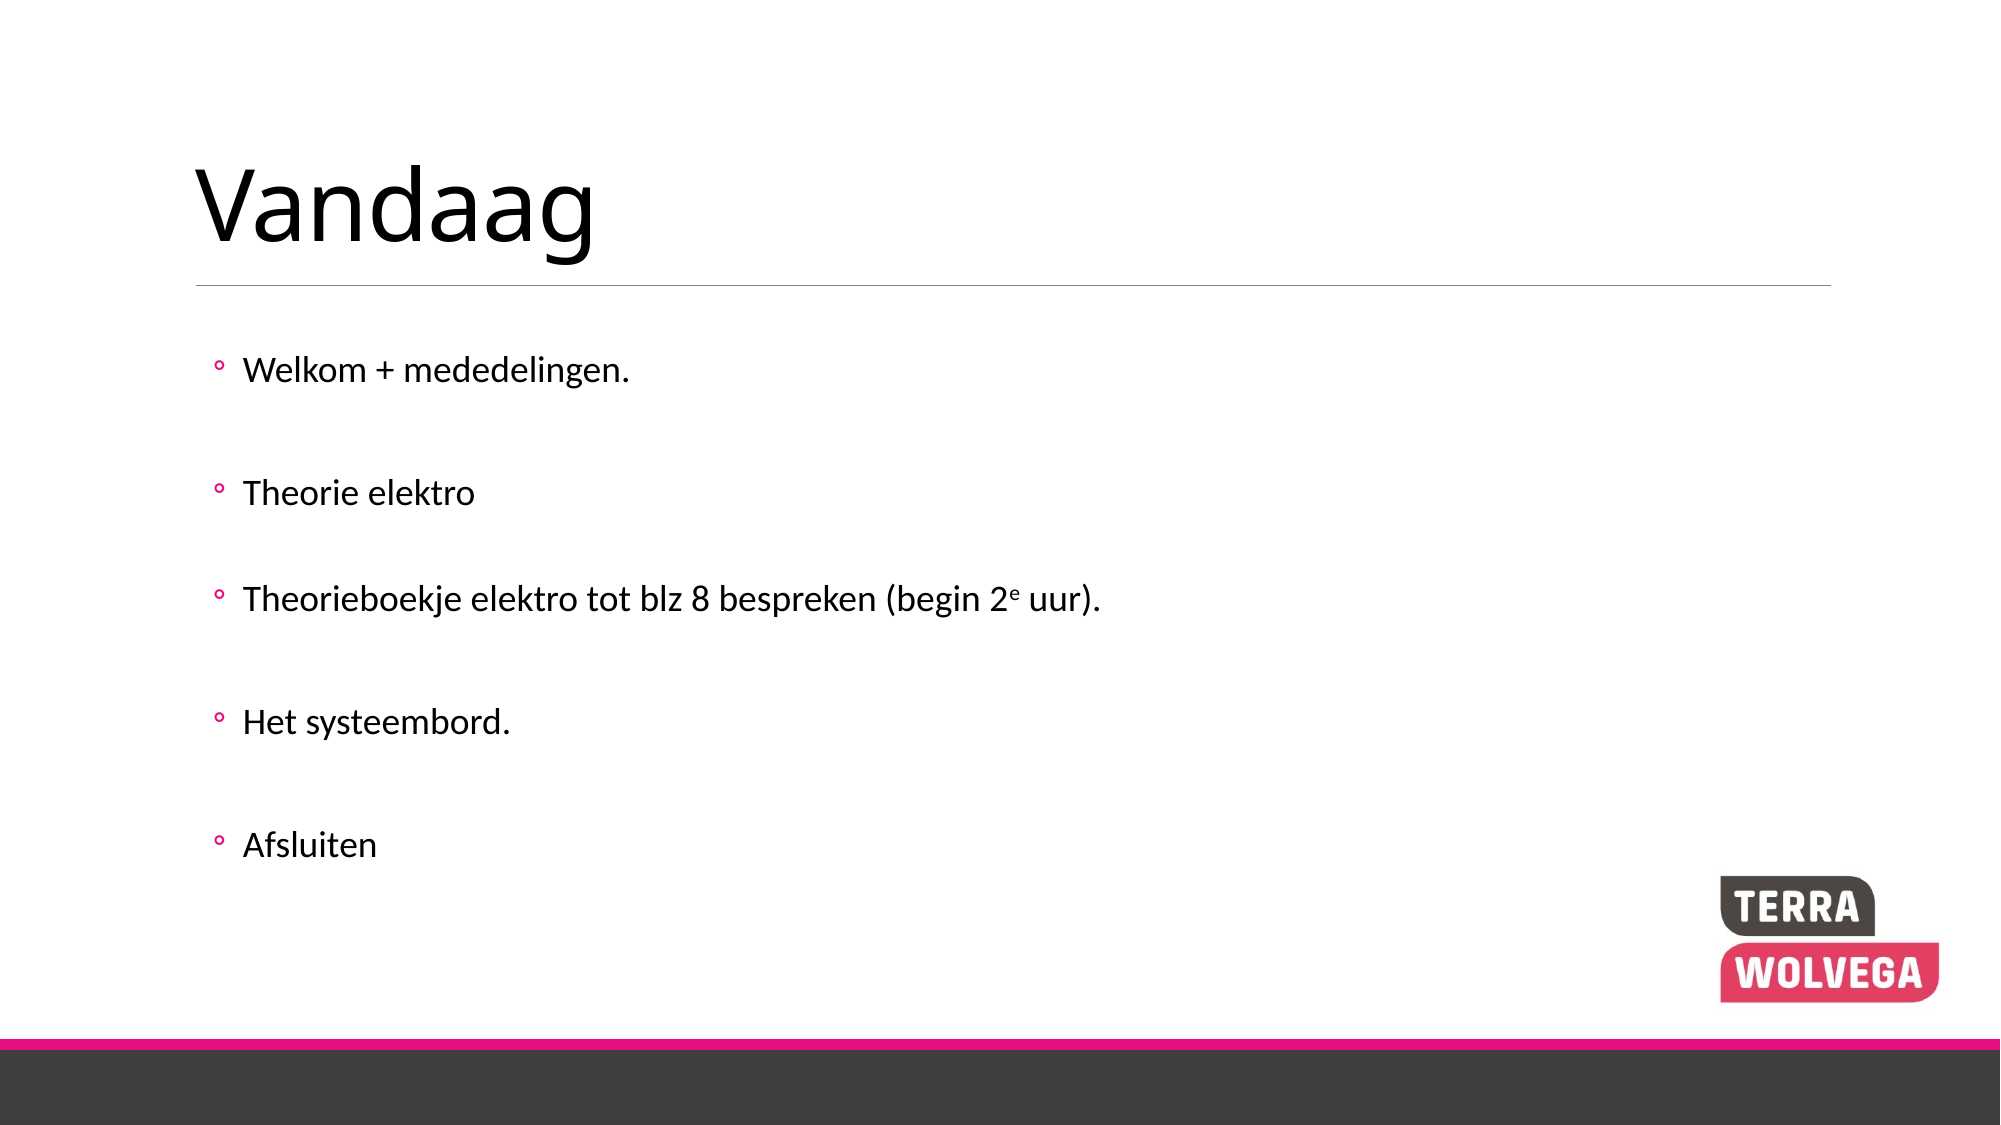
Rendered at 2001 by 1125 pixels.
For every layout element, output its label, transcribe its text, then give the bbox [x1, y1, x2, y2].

list Welkom + mededelingen. Theorie elektro Theorieboekje elektro tot blz 8 bespreken (begin 2e uur). Het systeembord. Afsluiten [180, 293, 1830, 1125]
title Vandaag [180, 135, 1830, 270]
picture [1715, 867, 1945, 1013]
